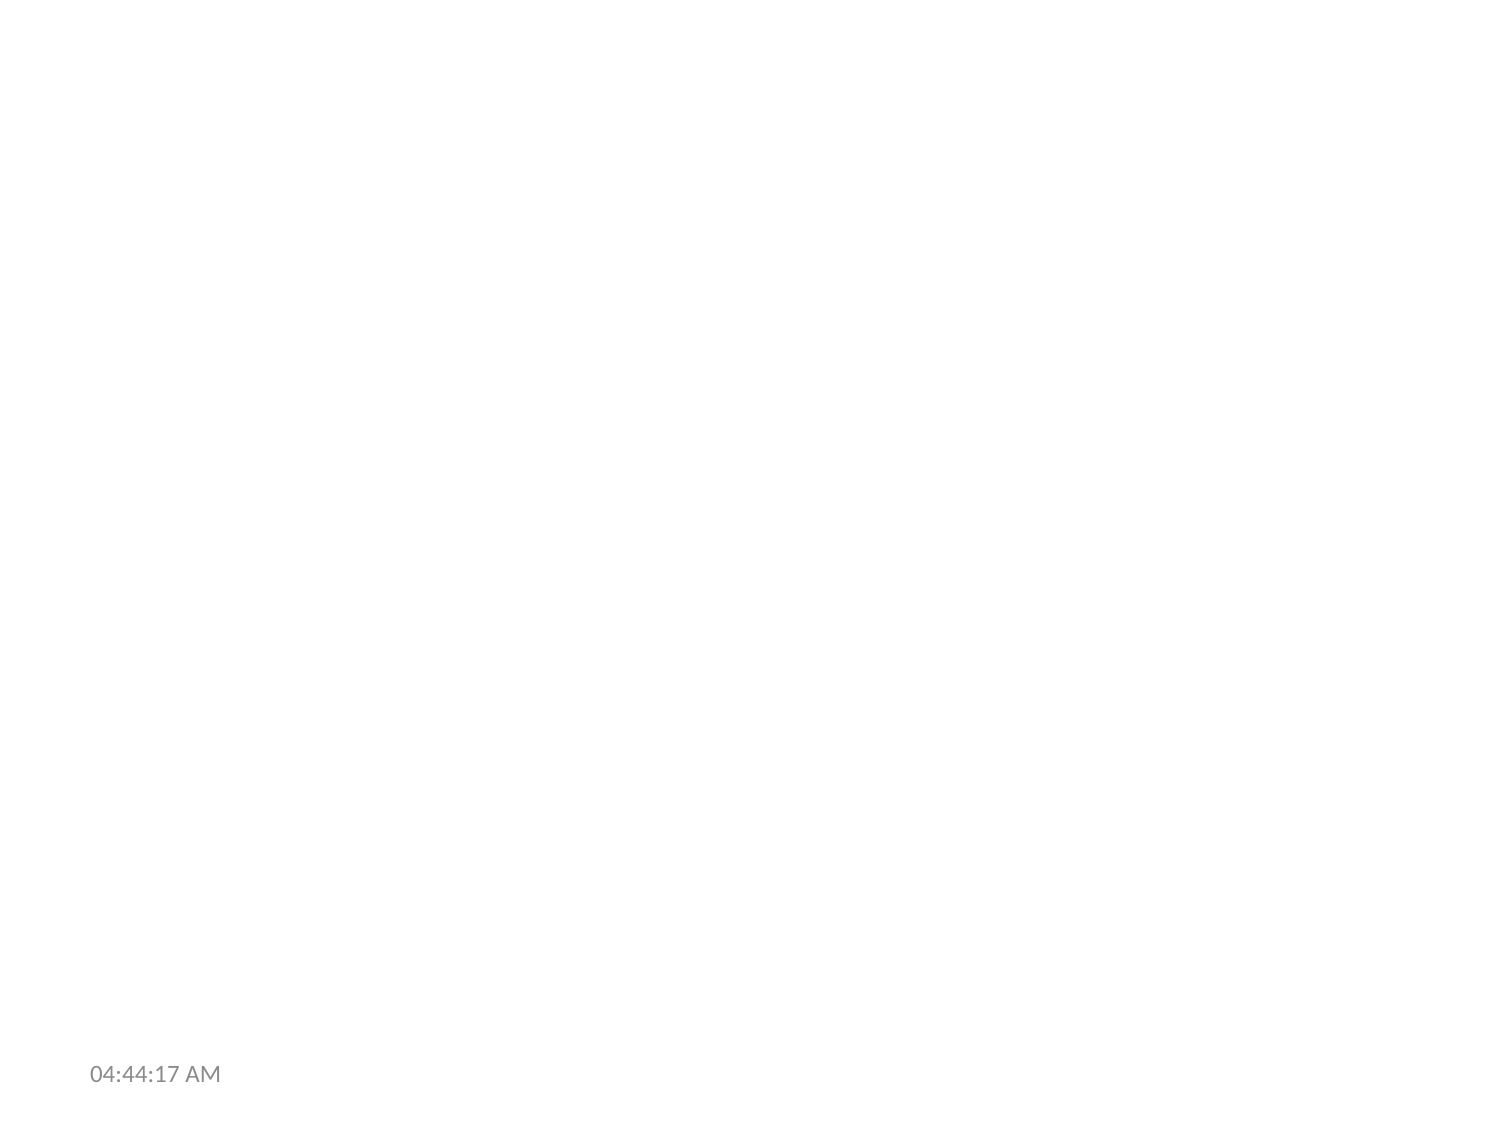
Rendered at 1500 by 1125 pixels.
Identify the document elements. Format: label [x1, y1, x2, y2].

slide_number [75, 1042, 425, 1103]
